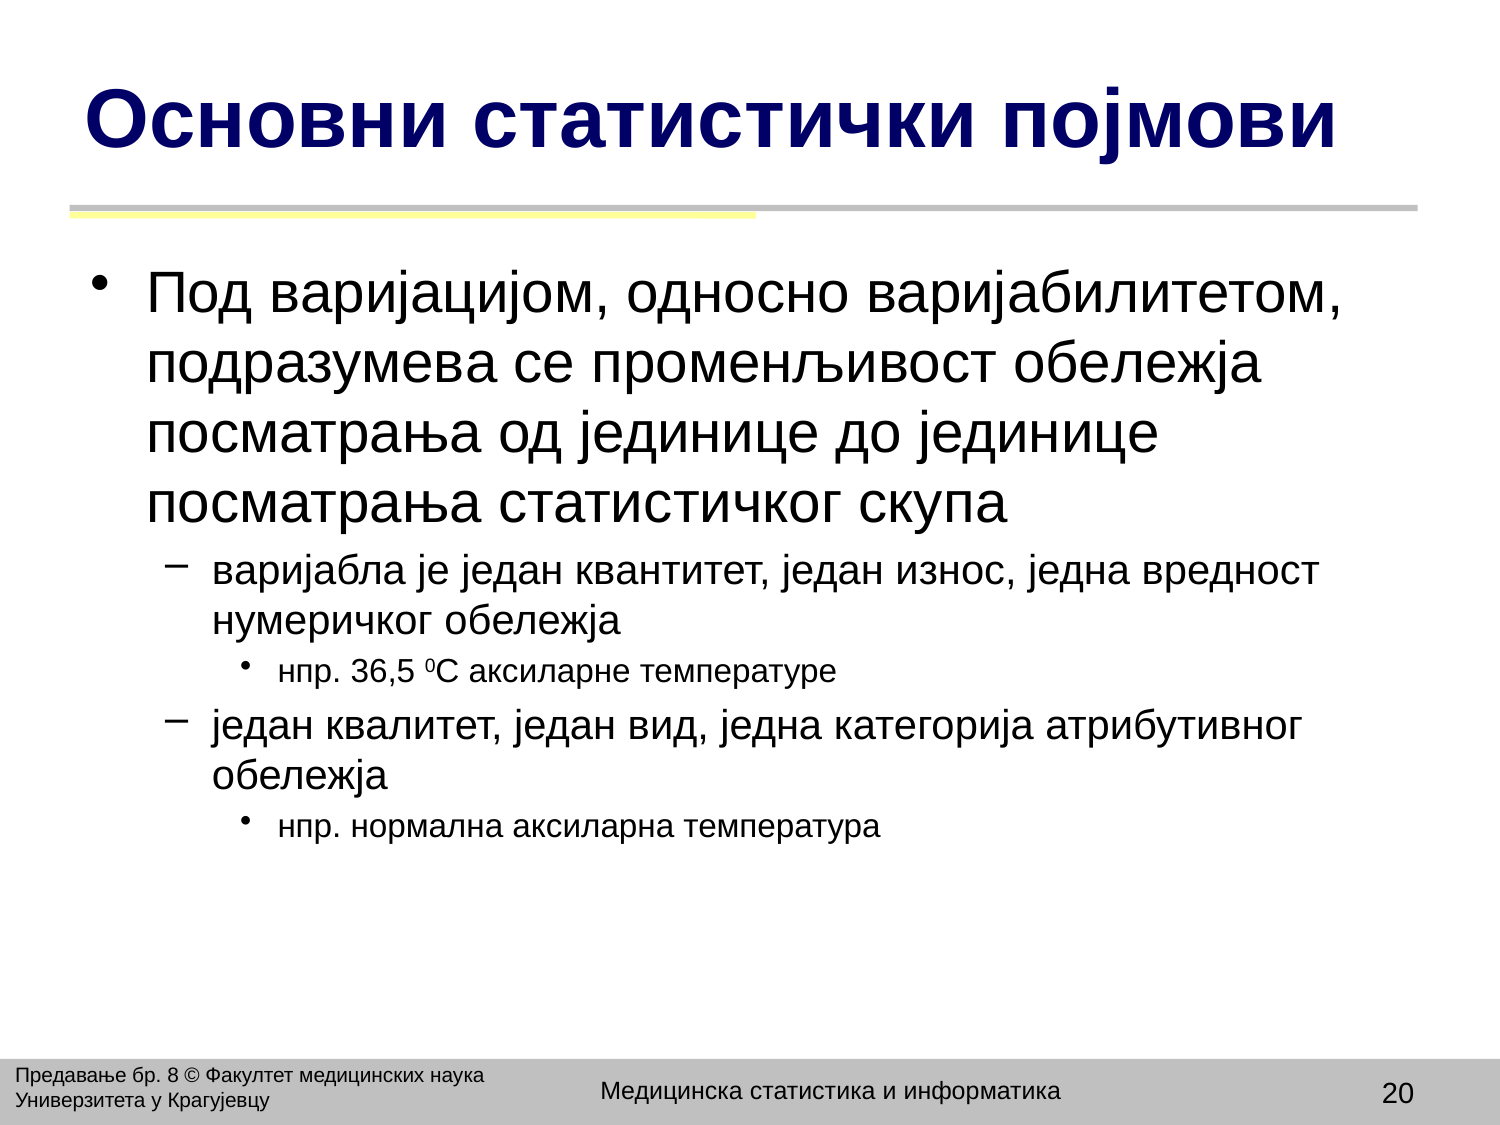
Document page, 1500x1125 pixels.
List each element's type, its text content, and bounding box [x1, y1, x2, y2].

footer Медицинска статистика и информатика [512, 1066, 1151, 1125]
list Под варијацијом, односно варијабилитетом, подразумева се променљивост обележја посматрања од јединице до јединице посматрања статистичког скупа варијабла је један квантитет, један износ, једна вредност нумеричког обележја нпр. 36,5 0С аксиларне температуре један квалитет, један вид, једна категорија атрибутивног обележја нпр. нормална аксиларна температура [74, 246, 1426, 1023]
slide_number Предавање бр. 8 © Факултет медицинских наука Универзитета у Крагујевцу [0, 1053, 614, 1108]
slide_number 20 [1164, 1066, 1430, 1125]
title Основни статистички појмови [69, 19, 1426, 208]
